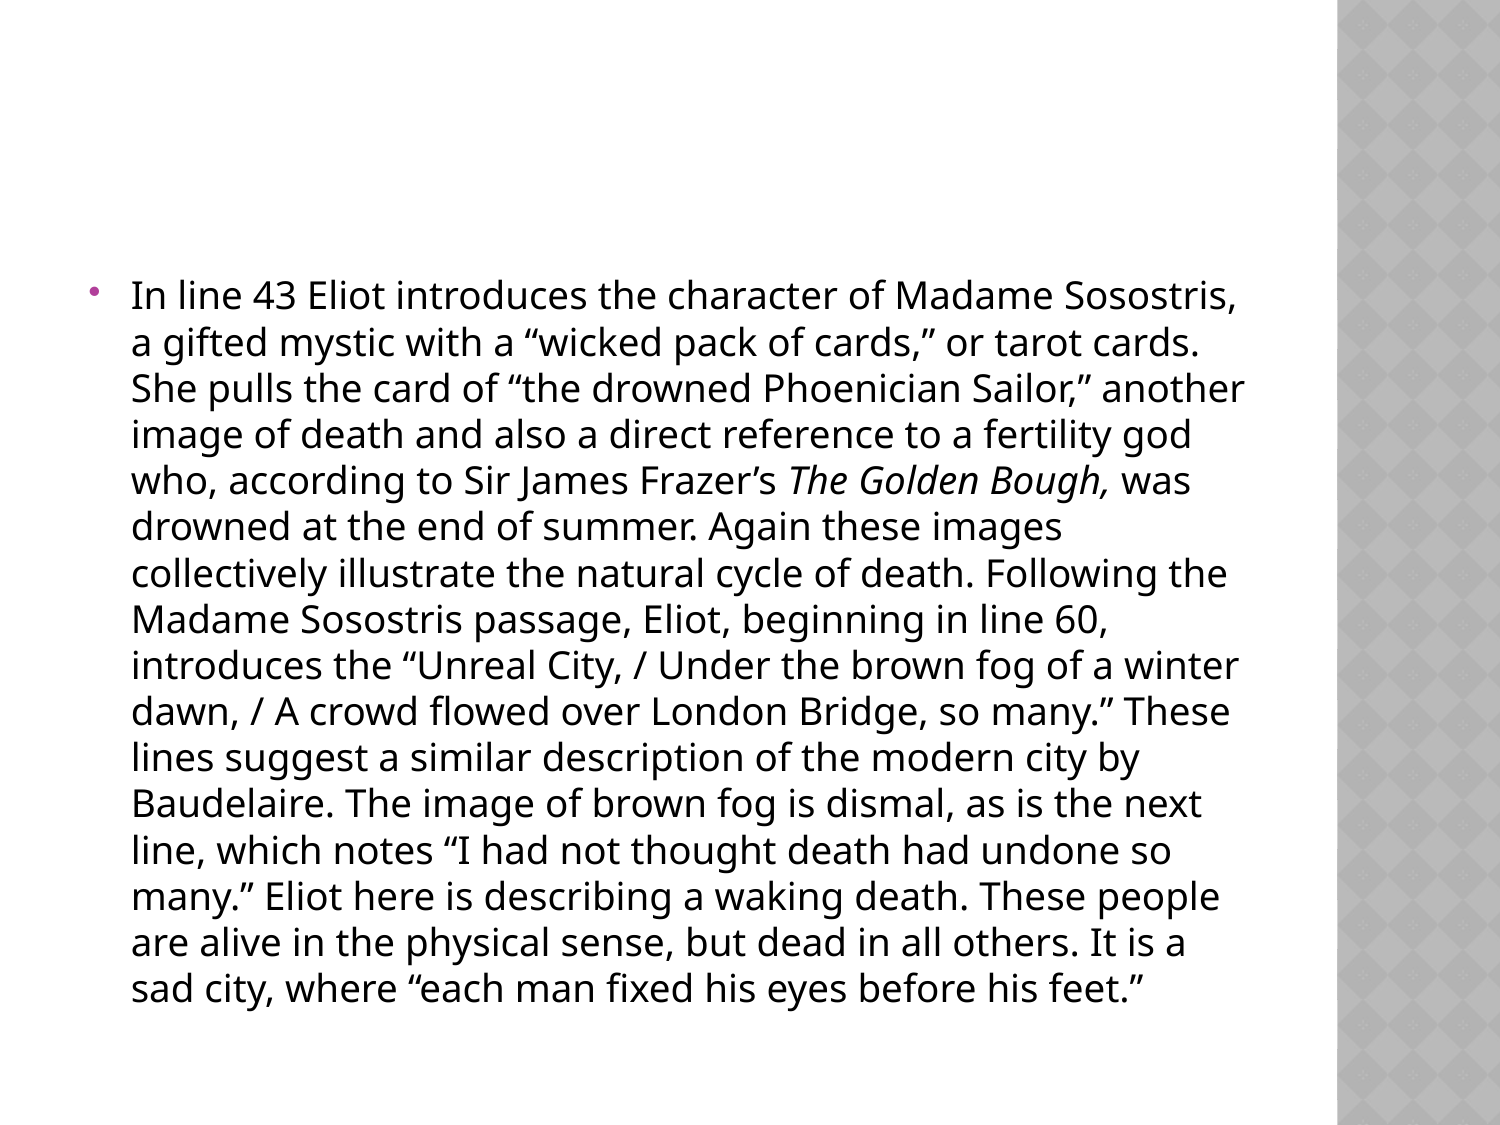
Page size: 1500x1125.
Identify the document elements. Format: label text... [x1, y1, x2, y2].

list In line 43 Eliot introduces the character of Madame Sosostris, a gifted mystic with a “wicked pack of cards,” or tarot cards. She pulls the card of “the drowned Phoenician Sailor,” another image of death and also a direct reference to a fertility god who, according to Sir James Frazer’s The Golden Bough, was drowned at the end of summer. Again these images collectively illustrate the natural cycle of death. Following the Madame Sosostris passage, Eliot, beginning in line 60, introduces the “Unreal City, / Under the brown fog of a winter dawn, / A crowd flowed over London Bridge, so many.” These lines suggest a similar description of the modern city by Baudelaire. The image of brown fog is dismal, as is the next line, which notes “I had not thought death had undone so many.” Eliot here is describing a waking death. These people are alive in the physical sense, but dead in all others. It is a sad city, where “each man fixed his eyes before his feet.” [75, 264, 1263, 1059]
